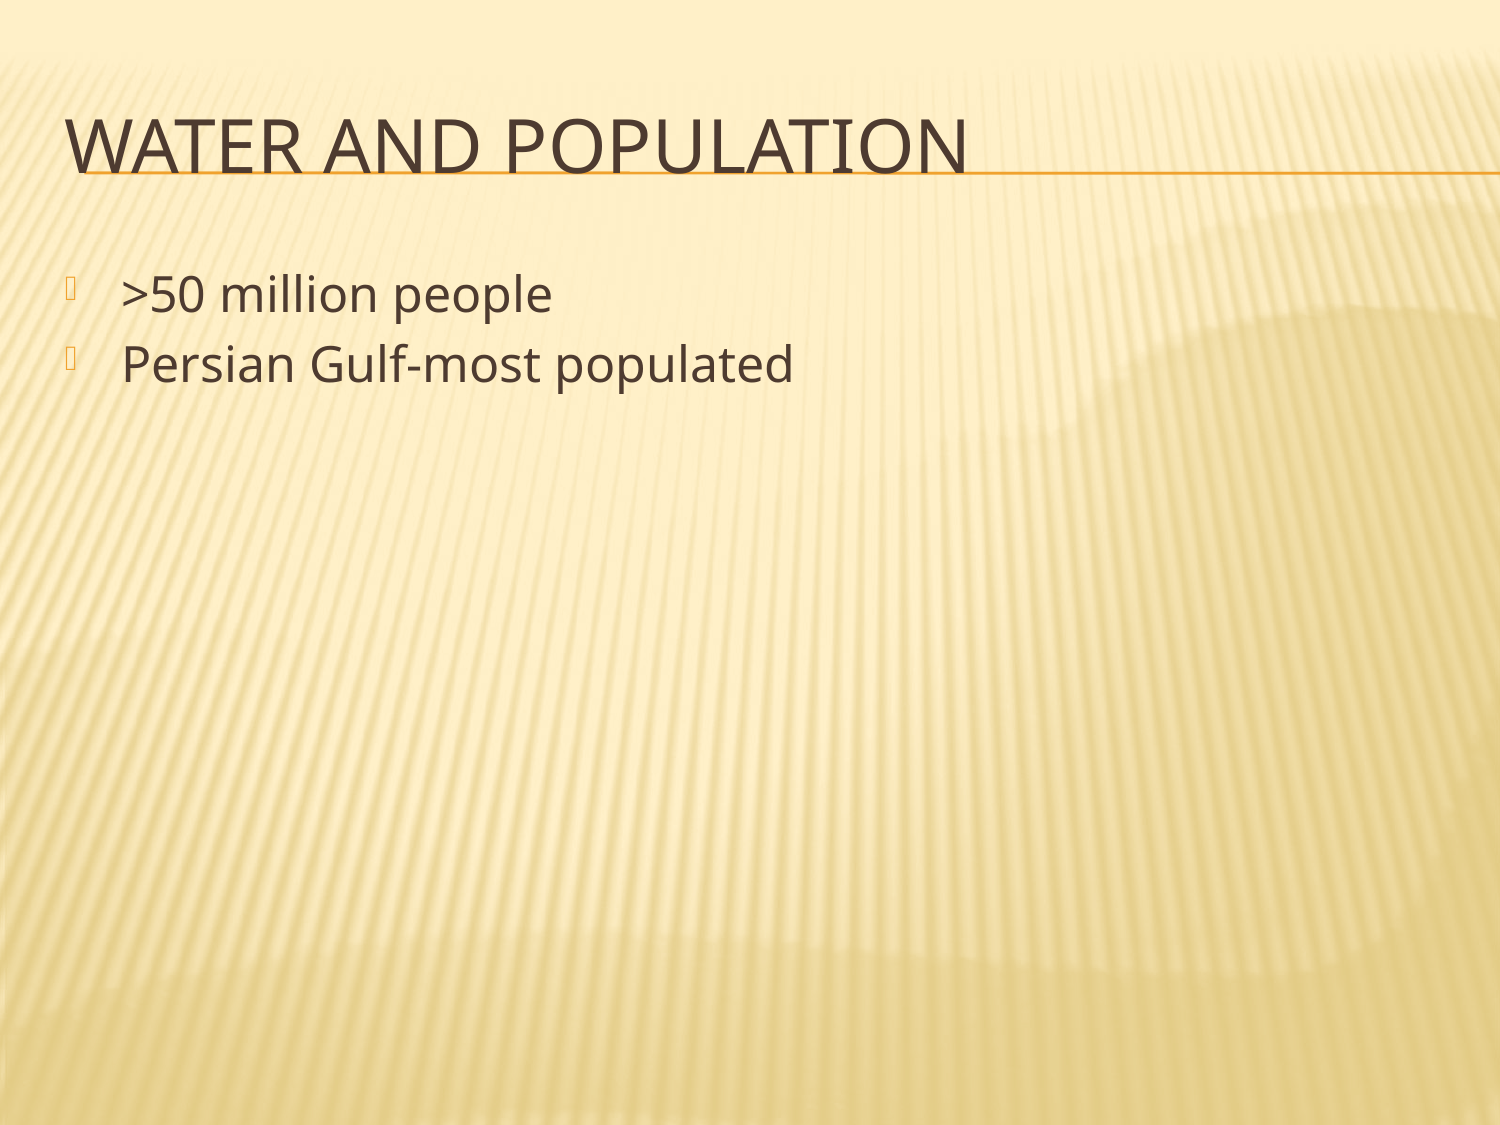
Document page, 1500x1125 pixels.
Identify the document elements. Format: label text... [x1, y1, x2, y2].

list >50 million people Persian Gulf-most populated [50, 254, 1475, 998]
title Water and Population [50, 75, 1475, 213]
